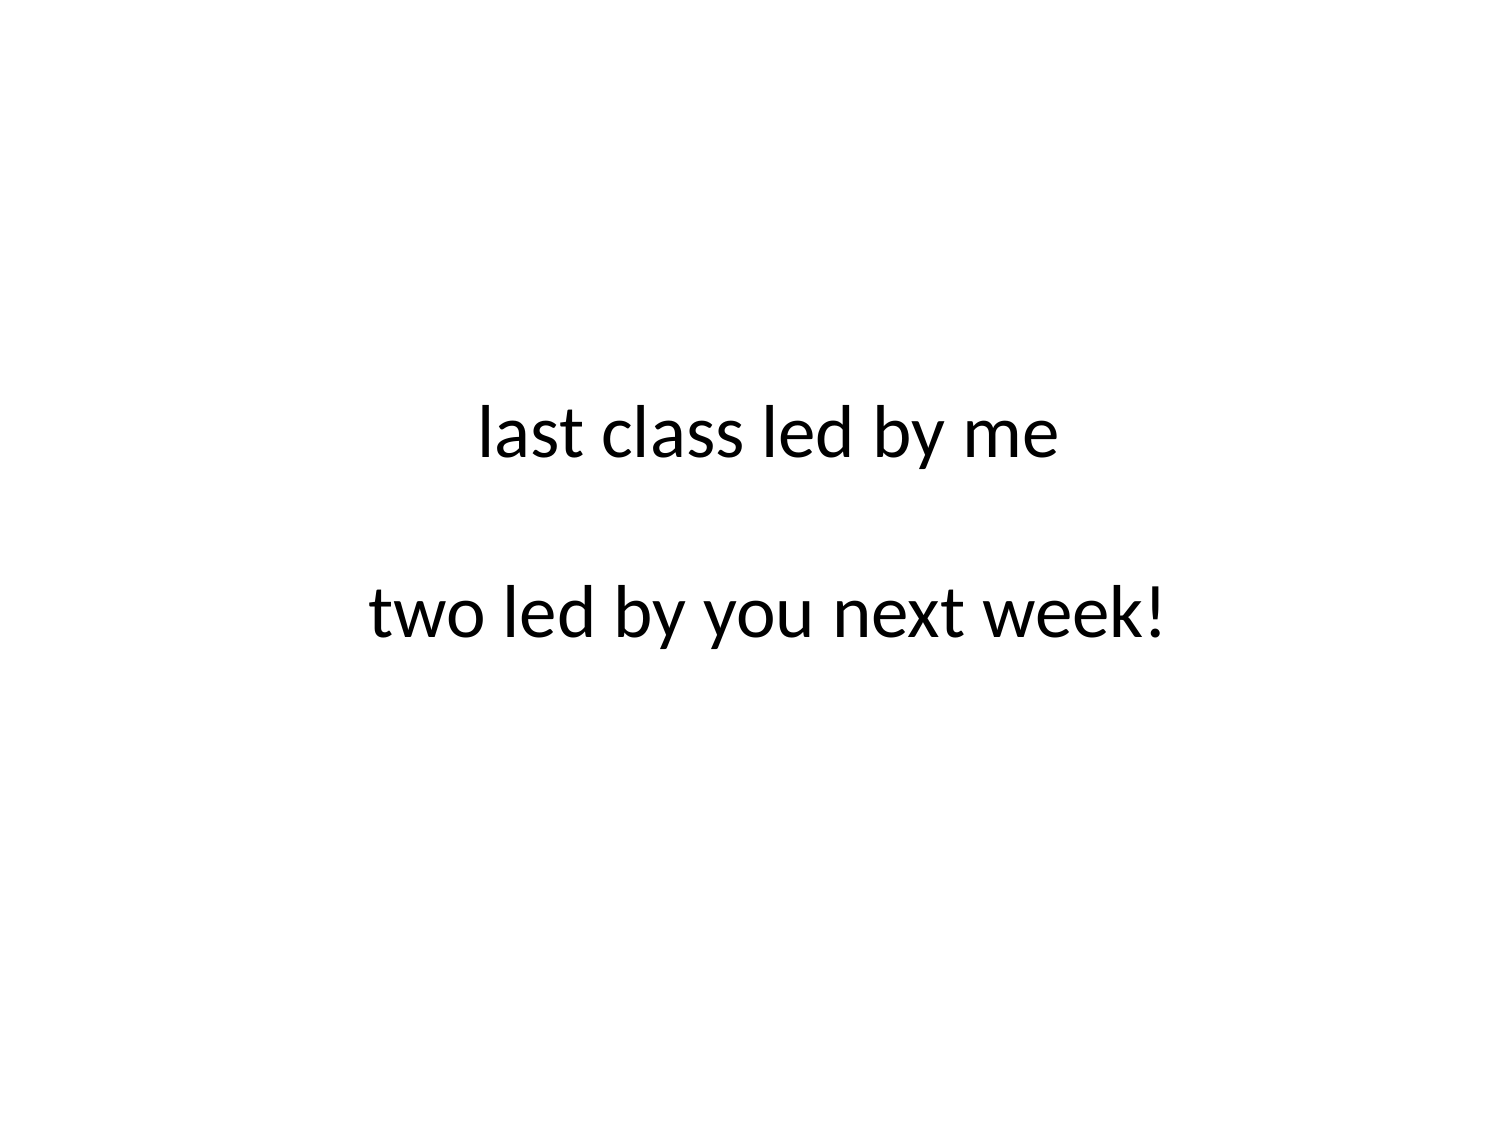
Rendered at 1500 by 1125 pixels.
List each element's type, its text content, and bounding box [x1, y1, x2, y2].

text_box last class led by me two led by you next week! [237, 374, 1300, 705]
